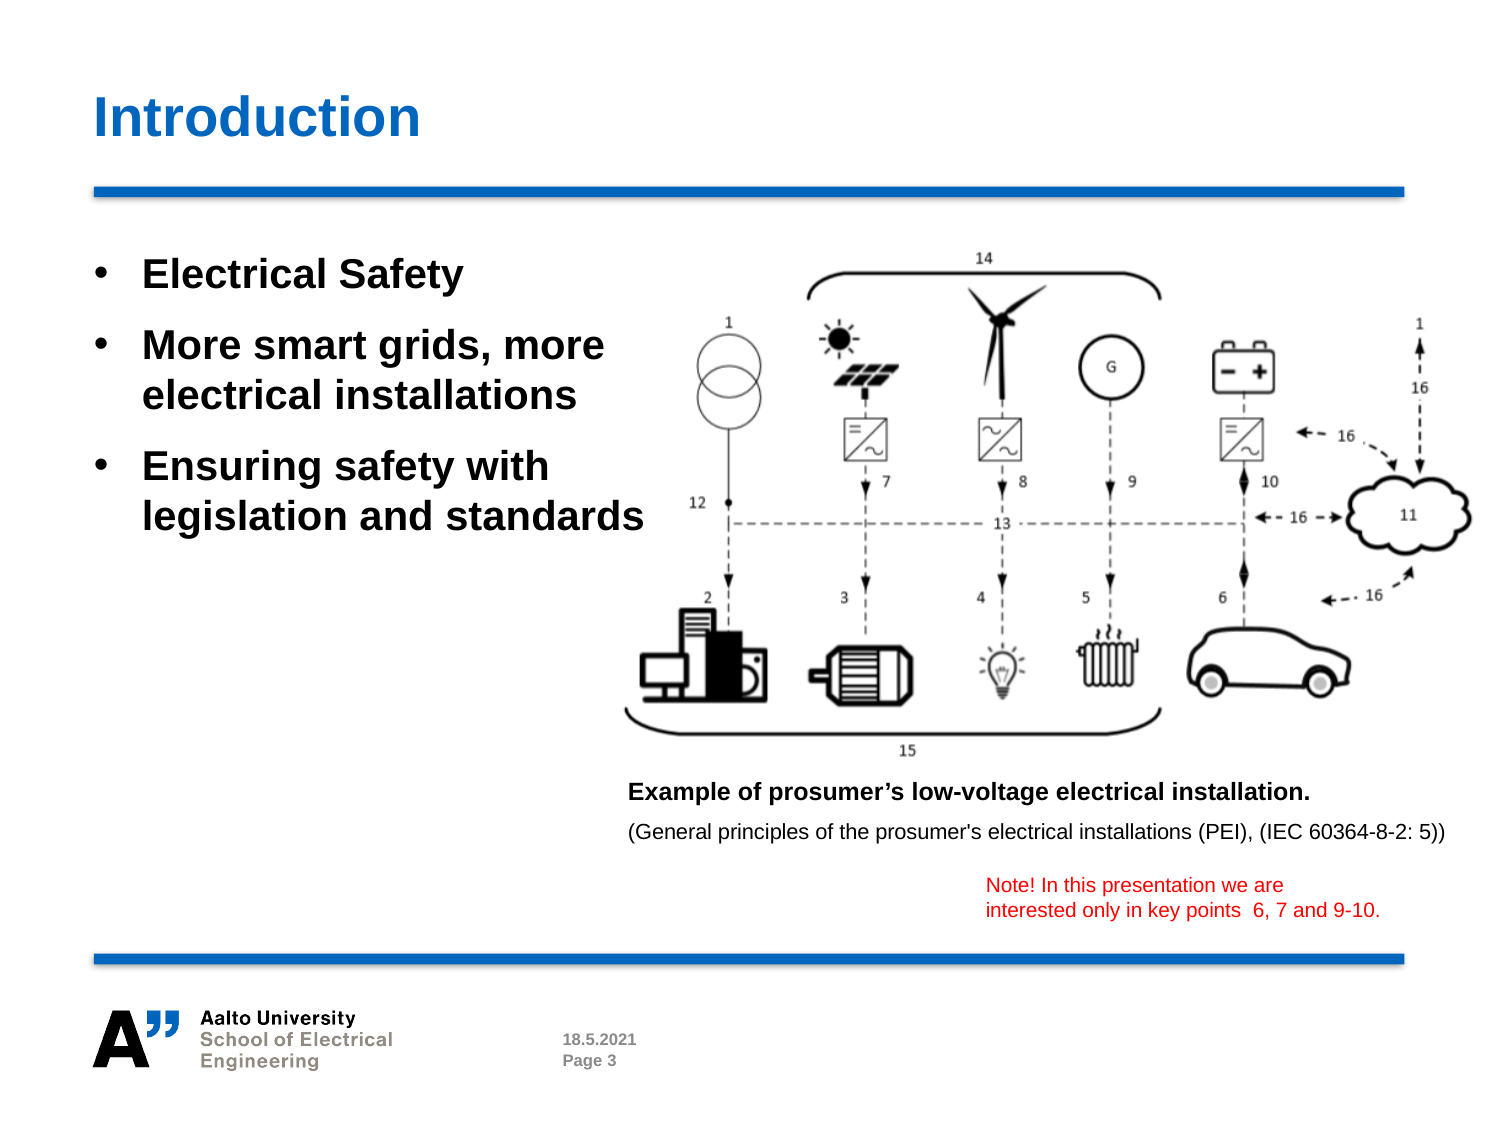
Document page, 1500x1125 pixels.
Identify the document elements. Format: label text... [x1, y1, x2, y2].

title Introduction [93, 80, 1369, 228]
text_box Example of prosumer’s low-voltage electrical installation. (General principles of the prosumer's electrical installations (PEI), (IEC 60364-8-2: 5)) [627, 801, 1491, 864]
picture [35, 953, 449, 1125]
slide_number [562, 1029, 816, 1050]
list Electrical Safety More smart grids, more electrical installations Ensuring safety with legislation and standards [93, 247, 732, 926]
slide_number Page 3 [562, 1050, 816, 1071]
text_box Note! In this presentation we are interested only in key points 6, 7 and 9-10. [970, 864, 1406, 930]
picture [613, 231, 1500, 792]
